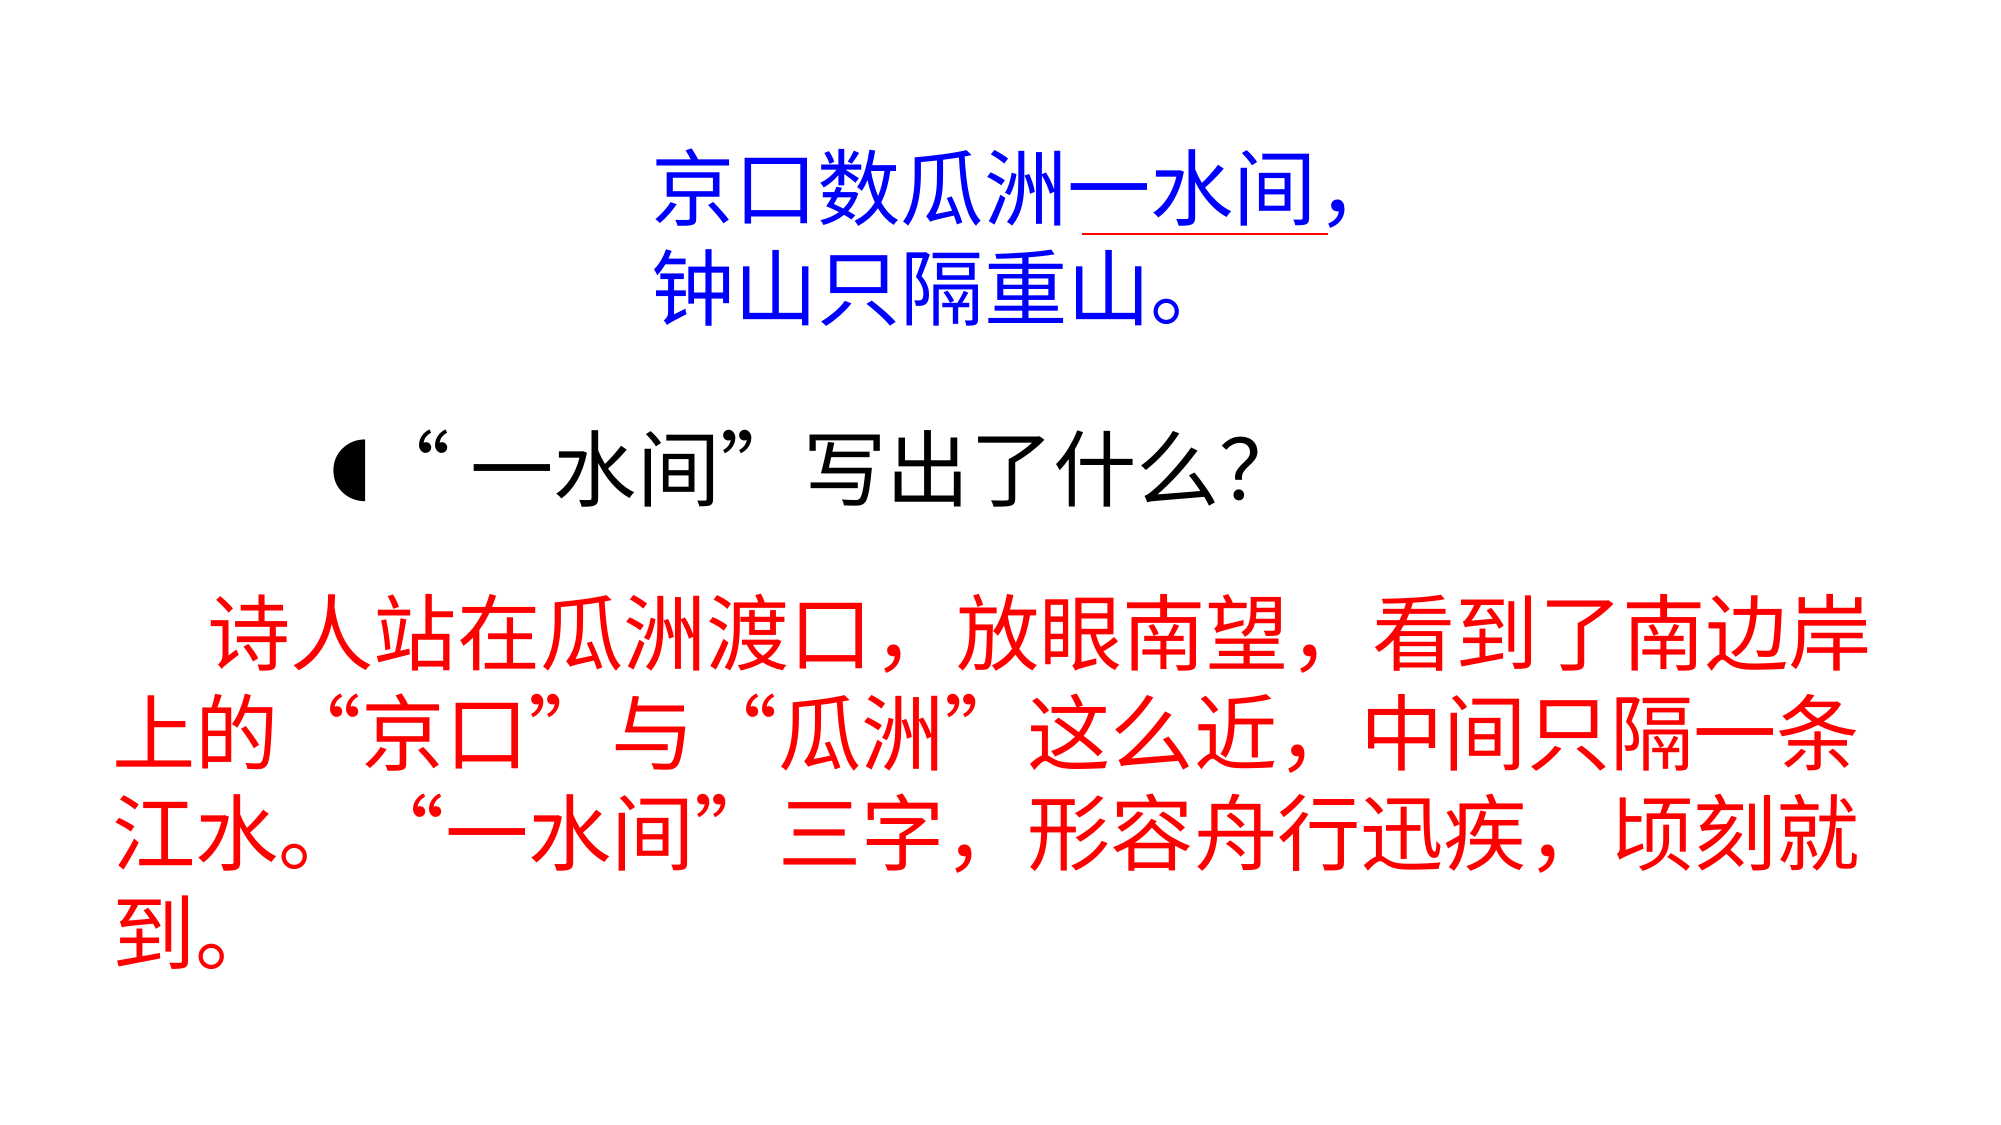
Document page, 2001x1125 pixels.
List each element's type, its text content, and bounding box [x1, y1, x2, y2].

text_box 京口数瓜洲一水间， 钟山只隔重山。 [636, 128, 1504, 344]
text_box “一水间”写出了什么？ [316, 410, 1747, 525]
text_box 诗人站在瓜洲渡口，放眼南望，看到了南边岸上的“京口”与“瓜洲”这么近，中间只隔一条江水。“一水间”三字，形容舟行迅疾，顷刻就到。 [97, 574, 1918, 989]
